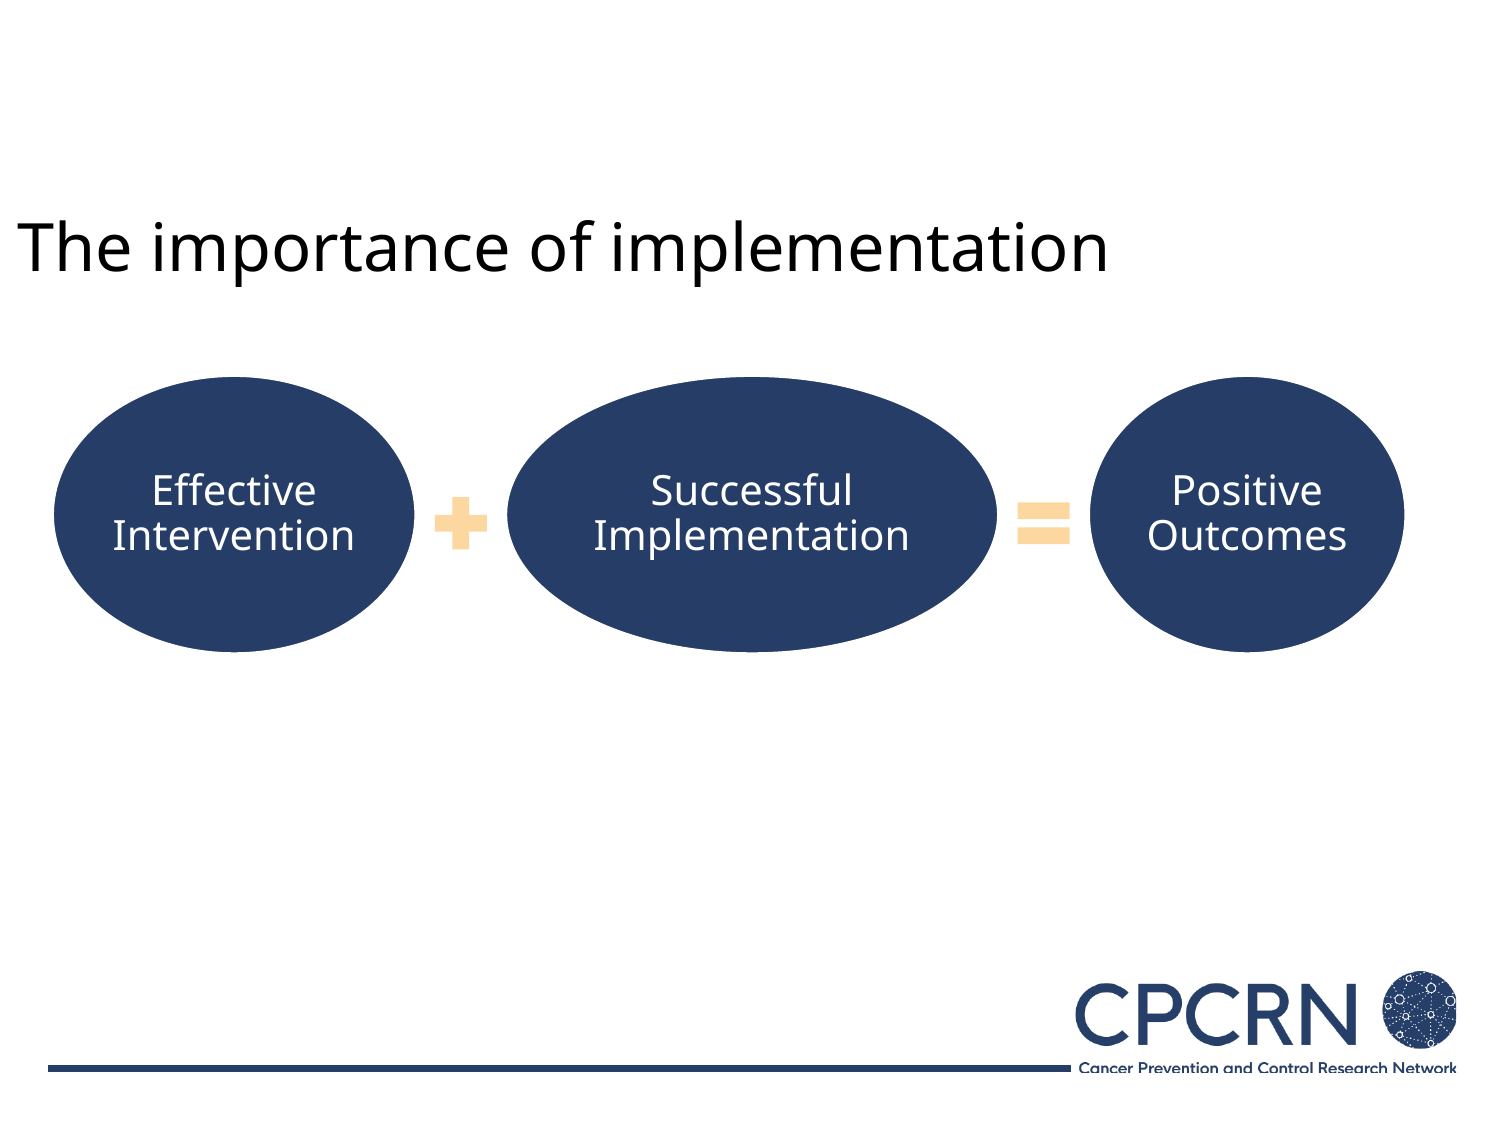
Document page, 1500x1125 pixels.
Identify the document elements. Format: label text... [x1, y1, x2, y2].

text_box The importance of implementation [2, 197, 52, 293]
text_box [52, 162, 1406, 867]
